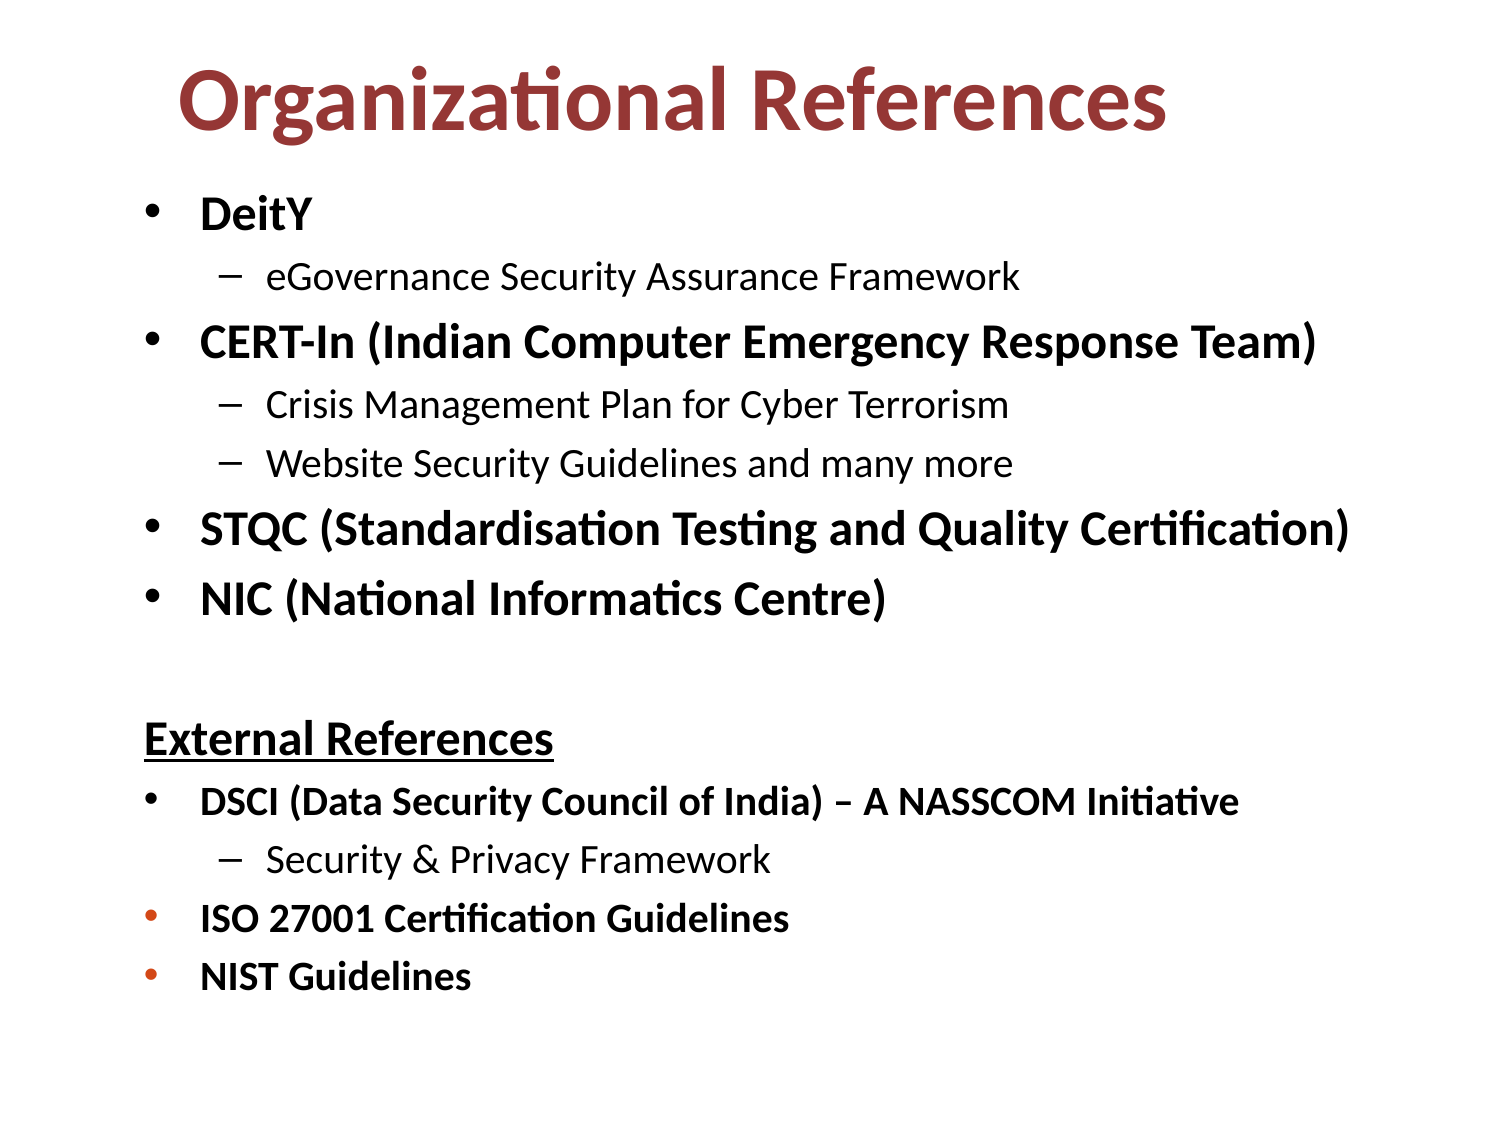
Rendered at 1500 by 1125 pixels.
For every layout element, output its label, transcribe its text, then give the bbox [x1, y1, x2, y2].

list DeitY eGovernance Security Assurance Framework CERT-In (Indian Computer Emergency Response Team) Crisis Management Plan for Cyber Terrorism Website Security Guidelines and many more STQC (Standardisation Testing and Quality Certification) NIC (National Informatics Centre) External References DSCI (Data Security Council of India) – A NASSCOM Initiative Security & Privacy Framework ISO 27001 Certification Guidelines NIST Guidelines [128, 172, 1454, 1079]
title Organizational References [46, 0, 1322, 188]
